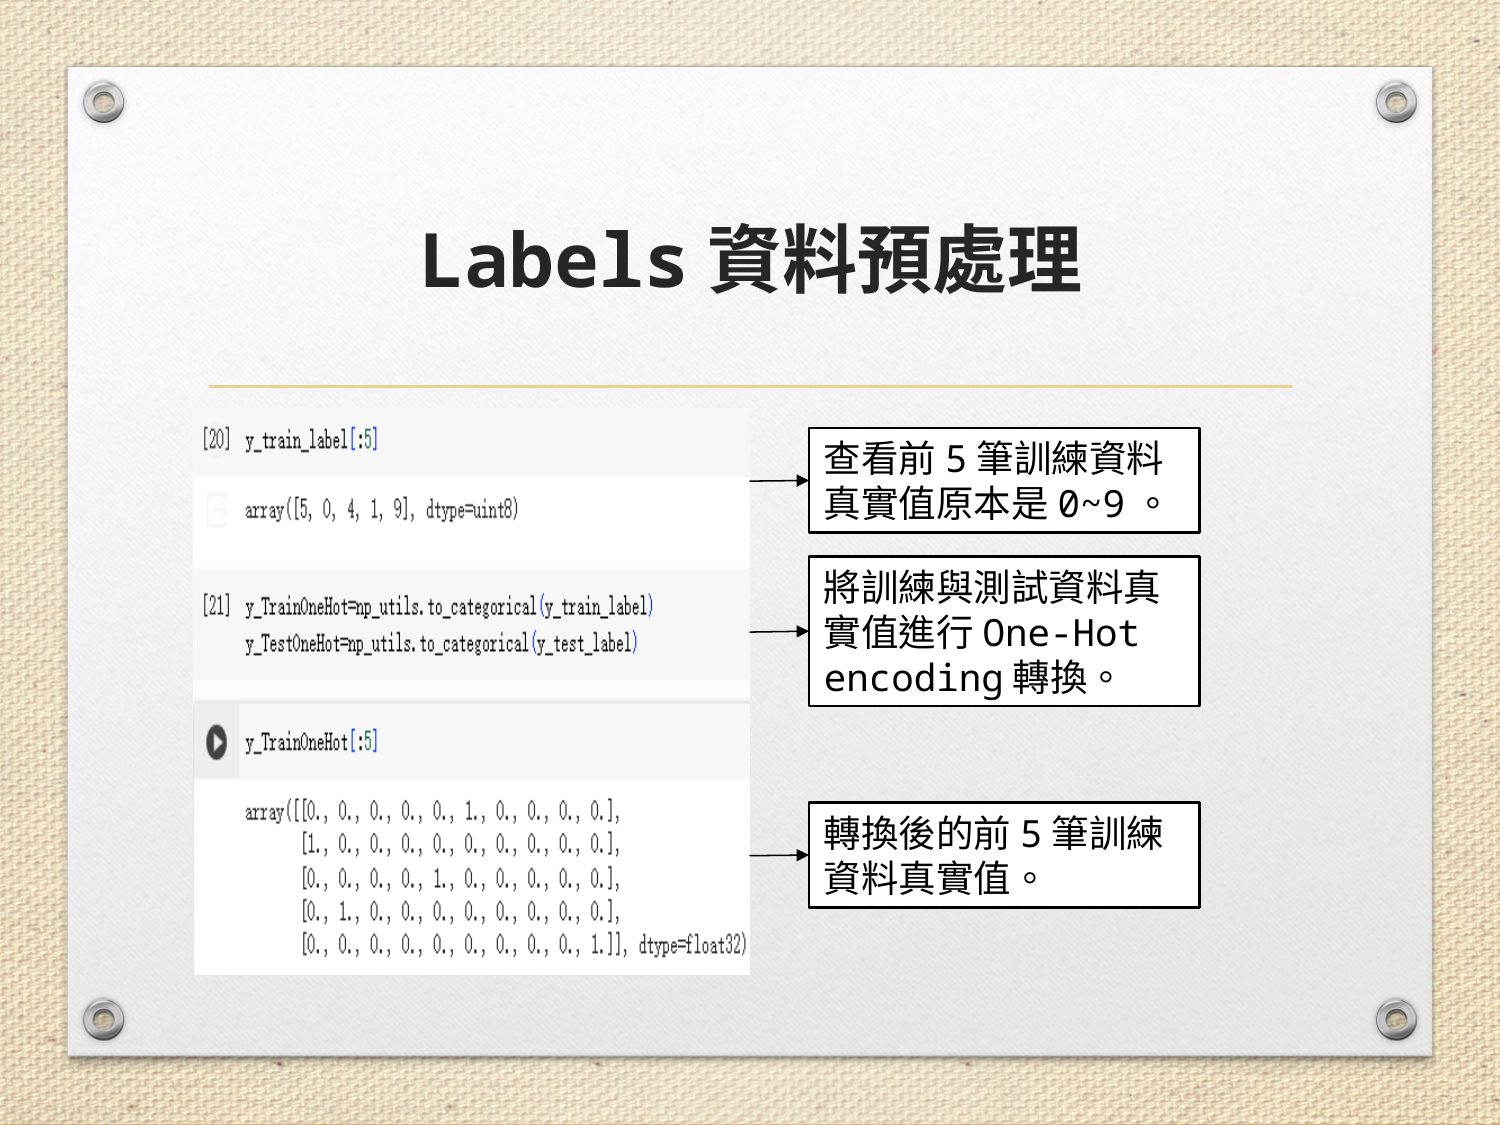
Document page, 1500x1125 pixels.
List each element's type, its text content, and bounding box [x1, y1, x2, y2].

text_box 將訓練與測試資料真實值進行One-Hot encoding轉換。 [808, 555, 1201, 707]
list [751, 408, 1309, 974]
text_box 查看前5筆訓練資料真實值原本是0~9。 [808, 427, 1201, 534]
text_box 轉換後的前5筆訓練資料真實值。 [808, 801, 1201, 909]
picture [0, 0, 1500, 1125]
title Labels資料預處理 [193, 150, 1309, 365]
